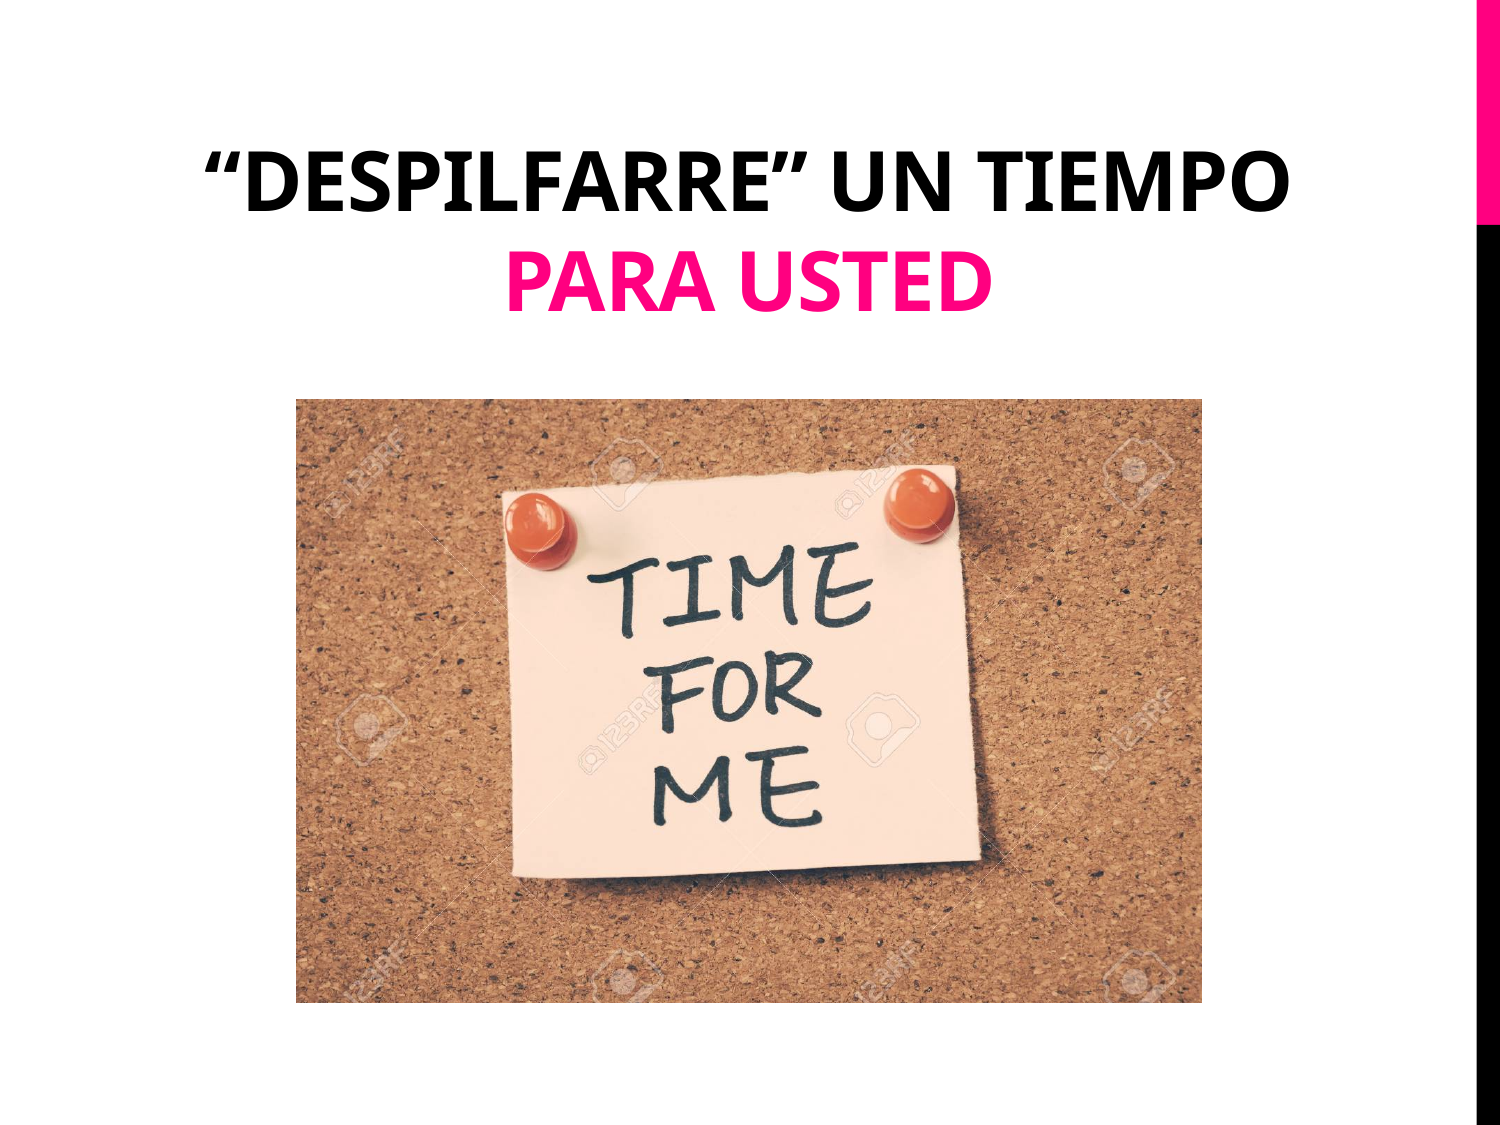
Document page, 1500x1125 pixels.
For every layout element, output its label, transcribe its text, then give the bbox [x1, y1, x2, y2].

title “Despilfarre” un tiempo para usted [102, 117, 1396, 336]
picture [295, 398, 1203, 1003]
